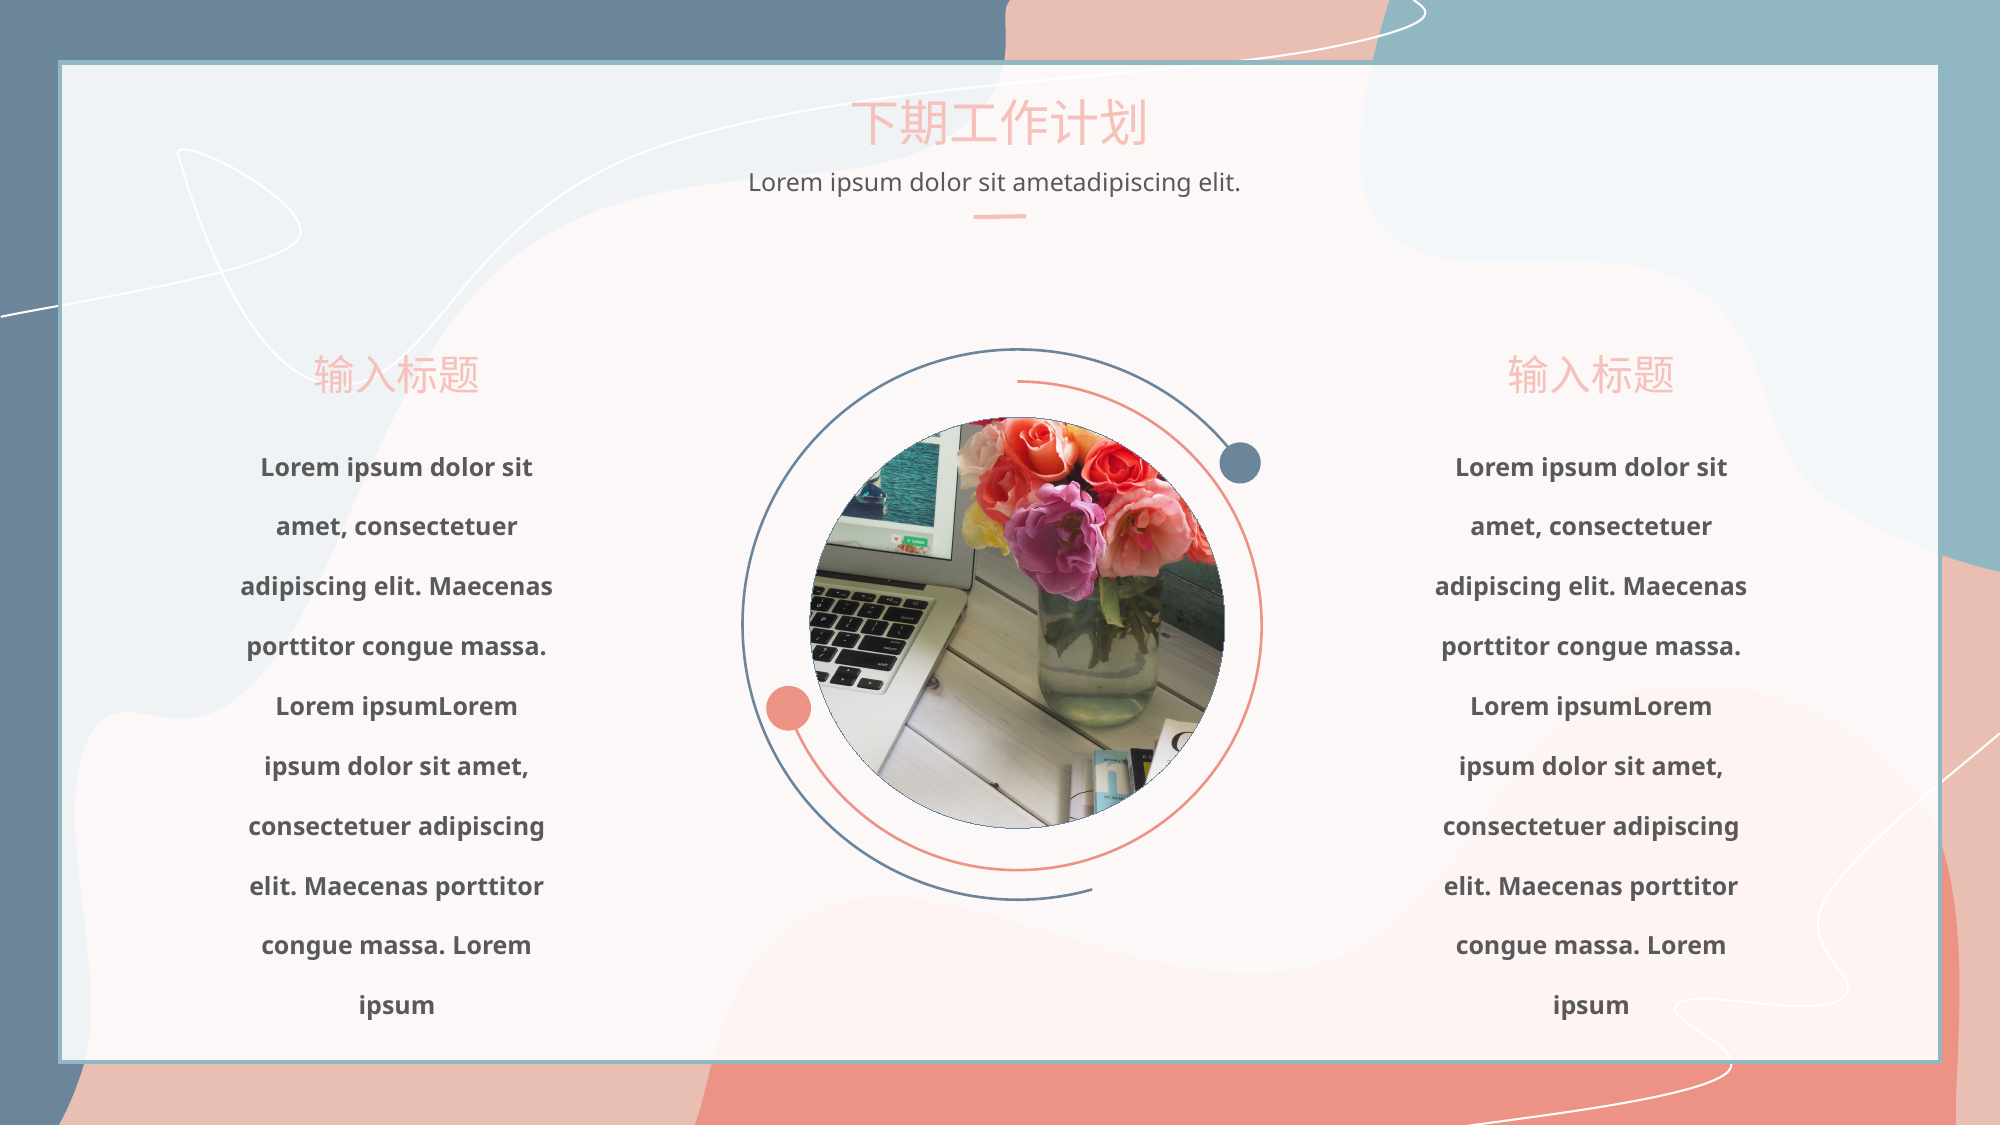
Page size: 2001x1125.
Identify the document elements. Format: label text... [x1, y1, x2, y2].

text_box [749, 333, 1301, 904]
text_box Lorem ipsum dolor sit ametadipiscing elit. [705, 144, 1292, 205]
text_box 输入标题 [279, 341, 515, 406]
picture [809, 417, 1225, 829]
text_box 下期工作计划 [834, 83, 1166, 144]
text_box 输入标题 [1474, 341, 1709, 406]
text_box Lorem ipsum dolor sit amet, consectetuer adipiscing elit. Maecenas porttitor congue massa. Lorem ipsumLorem ipsum dolor sit amet, consectetuer adipiscing elit. Maecenas porttitor congue massa. Lorem ipsum [219, 413, 575, 1028]
text_box Lorem ipsum dolor sit amet, consectetuer adipiscing elit. Maecenas porttitor congue massa. Lorem ipsumLorem ipsum dolor sit amet, consectetuer adipiscing elit. Maecenas porttitor congue massa. Lorem ipsum [1414, 413, 1769, 1028]
